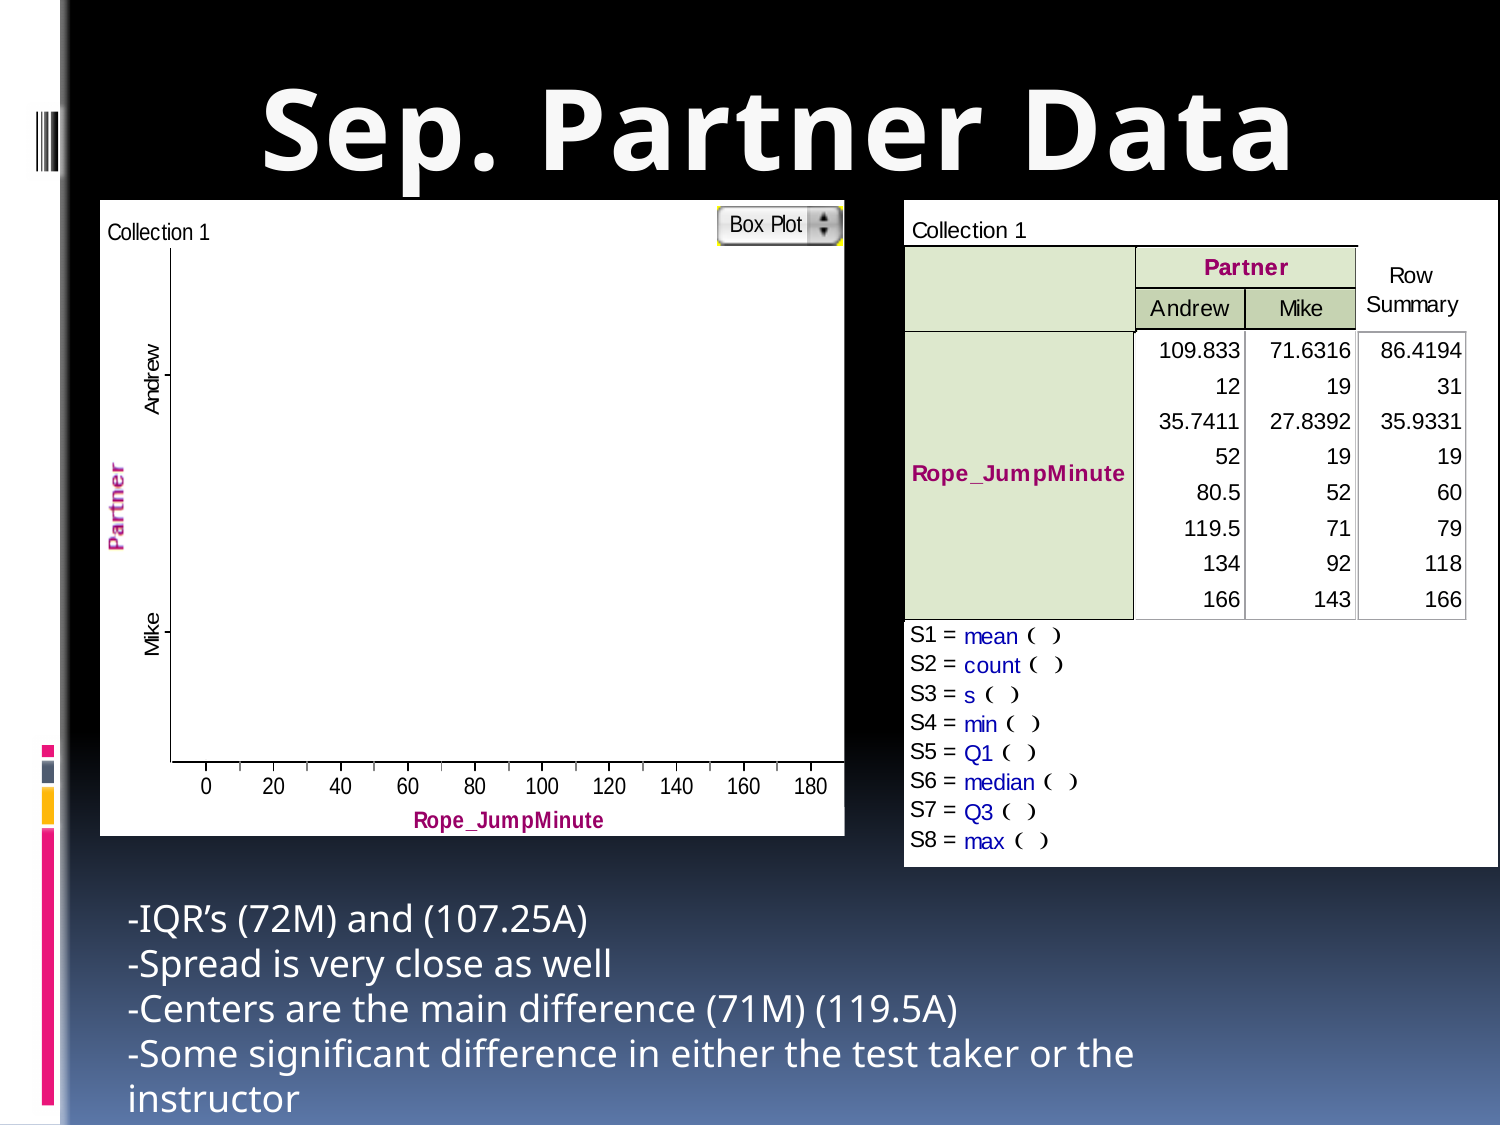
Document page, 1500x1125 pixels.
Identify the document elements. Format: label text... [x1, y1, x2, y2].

text_box Sep. Partner Data [245, 49, 1314, 200]
picture [903, 199, 1500, 869]
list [99, 199, 847, 838]
text_box -IQR’s (72M) and (107.25A) -Spread is very close as well -Centers are the main difference (71M) (119.5A) -Some significant difference in either the test taker or the instructor [112, 887, 1213, 1125]
